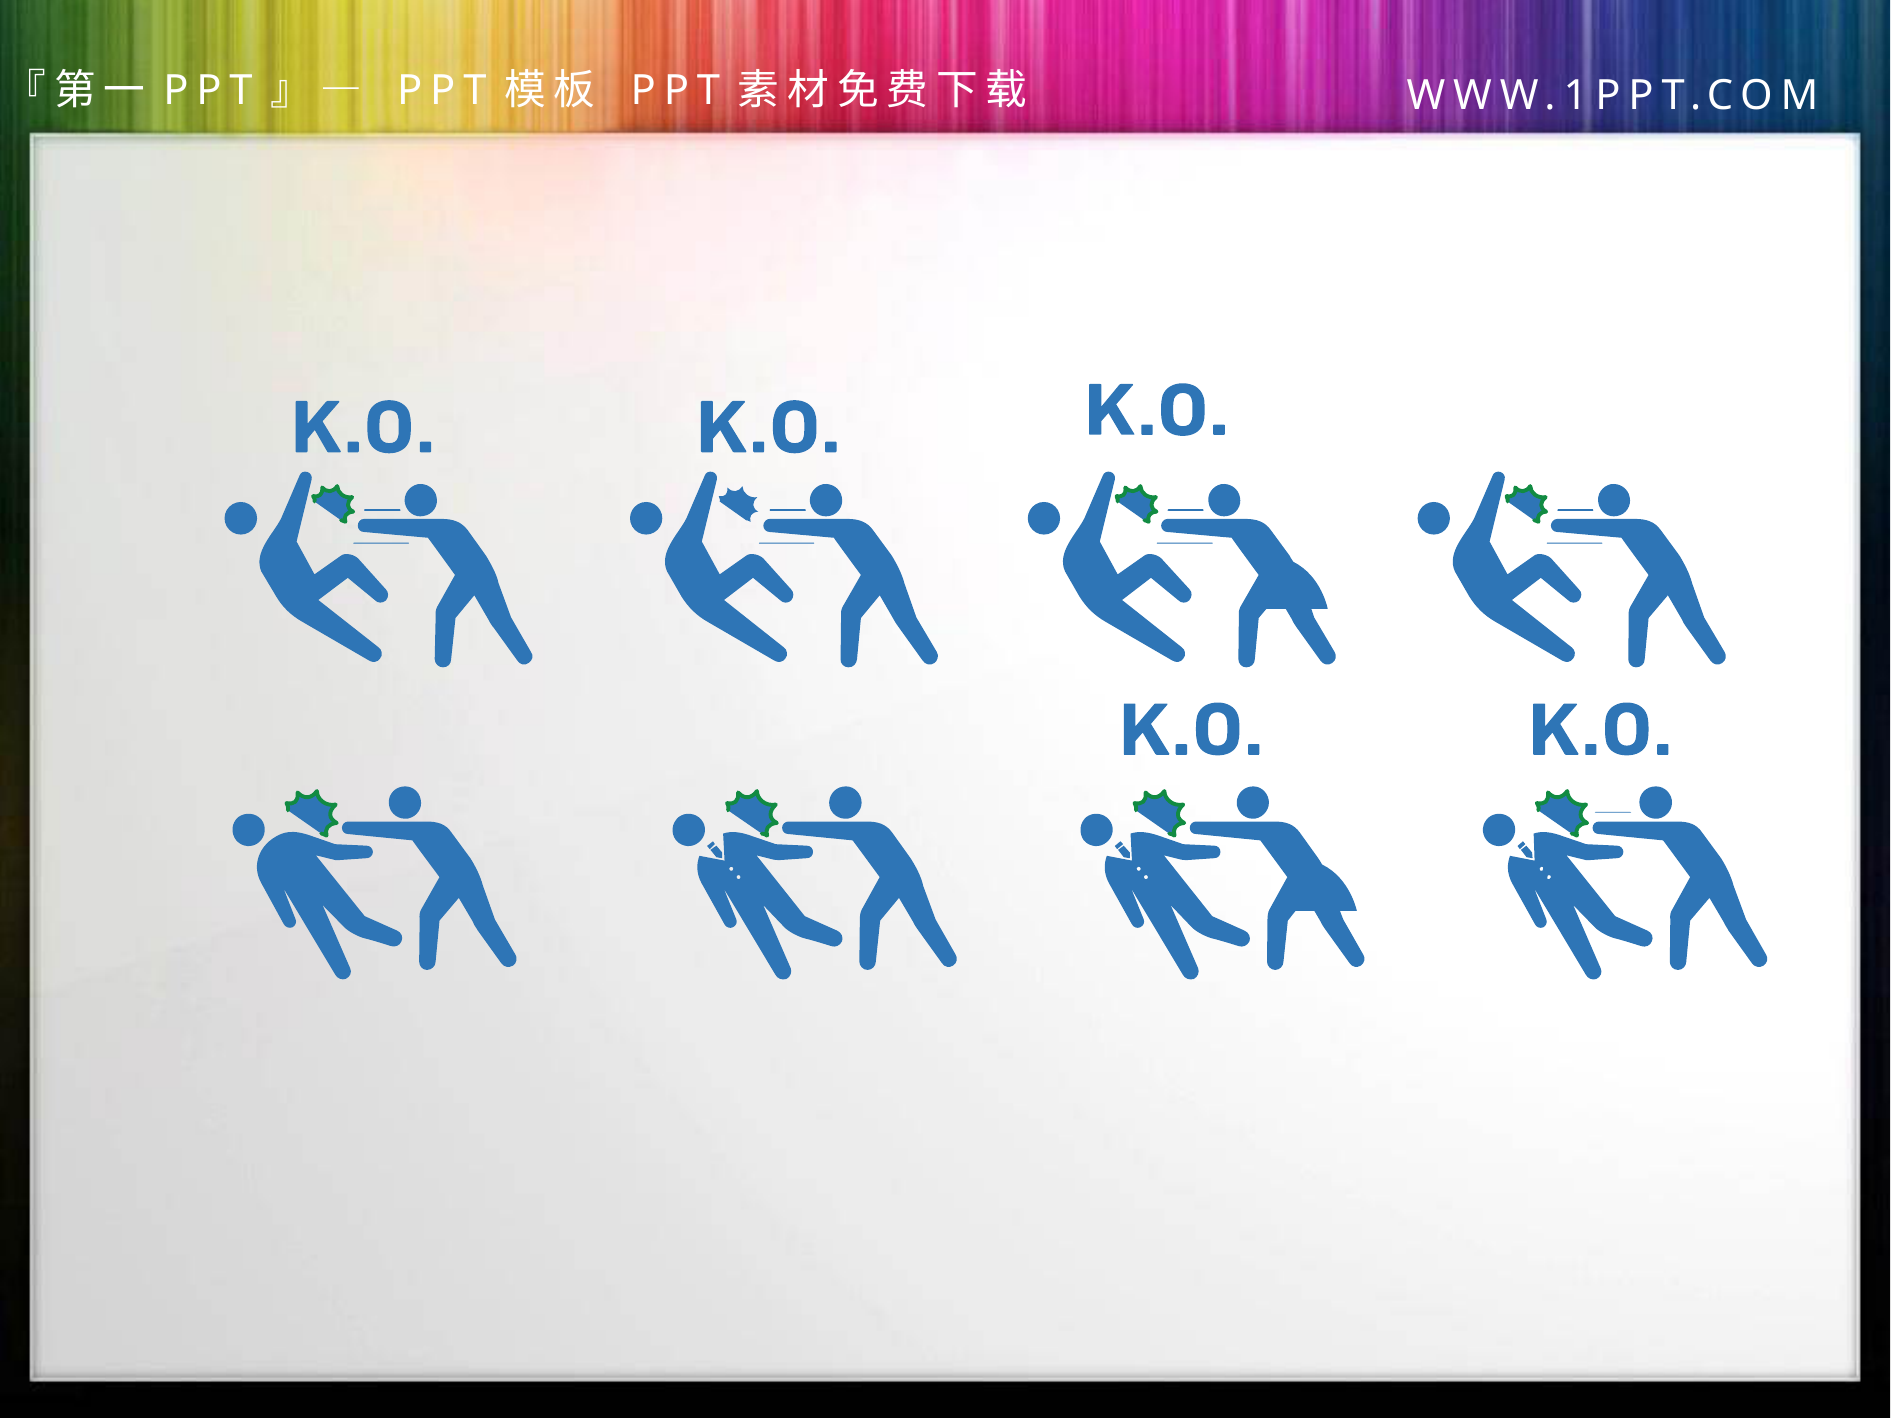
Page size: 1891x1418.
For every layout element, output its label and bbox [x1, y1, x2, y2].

text_box [1452, 471, 1582, 662]
text_box [1104, 832, 1250, 980]
text_box [763, 518, 938, 668]
text_box [1533, 703, 1579, 755]
text_box [357, 518, 533, 668]
text_box [664, 471, 794, 662]
text_box [697, 832, 843, 980]
text_box [1592, 821, 1768, 970]
text_box [1213, 424, 1225, 435]
text_box [367, 400, 411, 454]
text_box [404, 483, 437, 517]
text_box [707, 841, 715, 850]
text_box [727, 791, 777, 836]
text_box [1123, 703, 1170, 755]
text_box [718, 486, 759, 522]
text_box [782, 821, 957, 970]
text_box [341, 821, 517, 970]
text_box [809, 483, 843, 517]
picture [0, 0, 1891, 1418]
text_box [295, 400, 341, 453]
text_box [1027, 501, 1061, 535]
text_box [1417, 501, 1450, 535]
text_box [1248, 744, 1260, 755]
text_box [753, 441, 765, 453]
text_box [224, 501, 258, 535]
text_box [1195, 702, 1240, 756]
text_box [1236, 786, 1269, 819]
text_box [1062, 471, 1192, 662]
text_box [1189, 821, 1365, 970]
text_box [1517, 841, 1526, 850]
text_box [1520, 845, 1533, 859]
text_box [1134, 791, 1185, 836]
text_box [630, 501, 663, 535]
text_box [1118, 845, 1130, 859]
text_box [347, 441, 359, 453]
text_box [1605, 702, 1649, 756]
text_box [256, 831, 403, 980]
text_box [710, 845, 723, 859]
text_box [1482, 813, 1516, 847]
text_box [313, 486, 354, 522]
text_box [1089, 383, 1135, 435]
text_box [1080, 813, 1113, 847]
text_box [1585, 744, 1597, 755]
text_box [419, 441, 432, 453]
text_box [286, 791, 337, 836]
text_box [1116, 486, 1157, 522]
text_box [1506, 486, 1547, 522]
text_box [1161, 518, 1336, 668]
text_box [1550, 518, 1726, 668]
text_box [259, 471, 389, 662]
text_box [772, 400, 817, 454]
text_box [829, 786, 862, 819]
text_box [1507, 832, 1653, 980]
text_box [1536, 791, 1588, 836]
text_box [1114, 841, 1124, 850]
text_box [1161, 383, 1205, 436]
text_box [1208, 483, 1241, 517]
text_box [388, 786, 422, 819]
text_box [232, 813, 265, 847]
text_box [1175, 744, 1188, 755]
text_box [1657, 744, 1669, 755]
text_box [1141, 424, 1153, 435]
text_box [700, 400, 747, 453]
text_box [672, 813, 705, 847]
text_box [1639, 786, 1673, 819]
text_box [825, 441, 837, 453]
text_box [1598, 483, 1631, 517]
